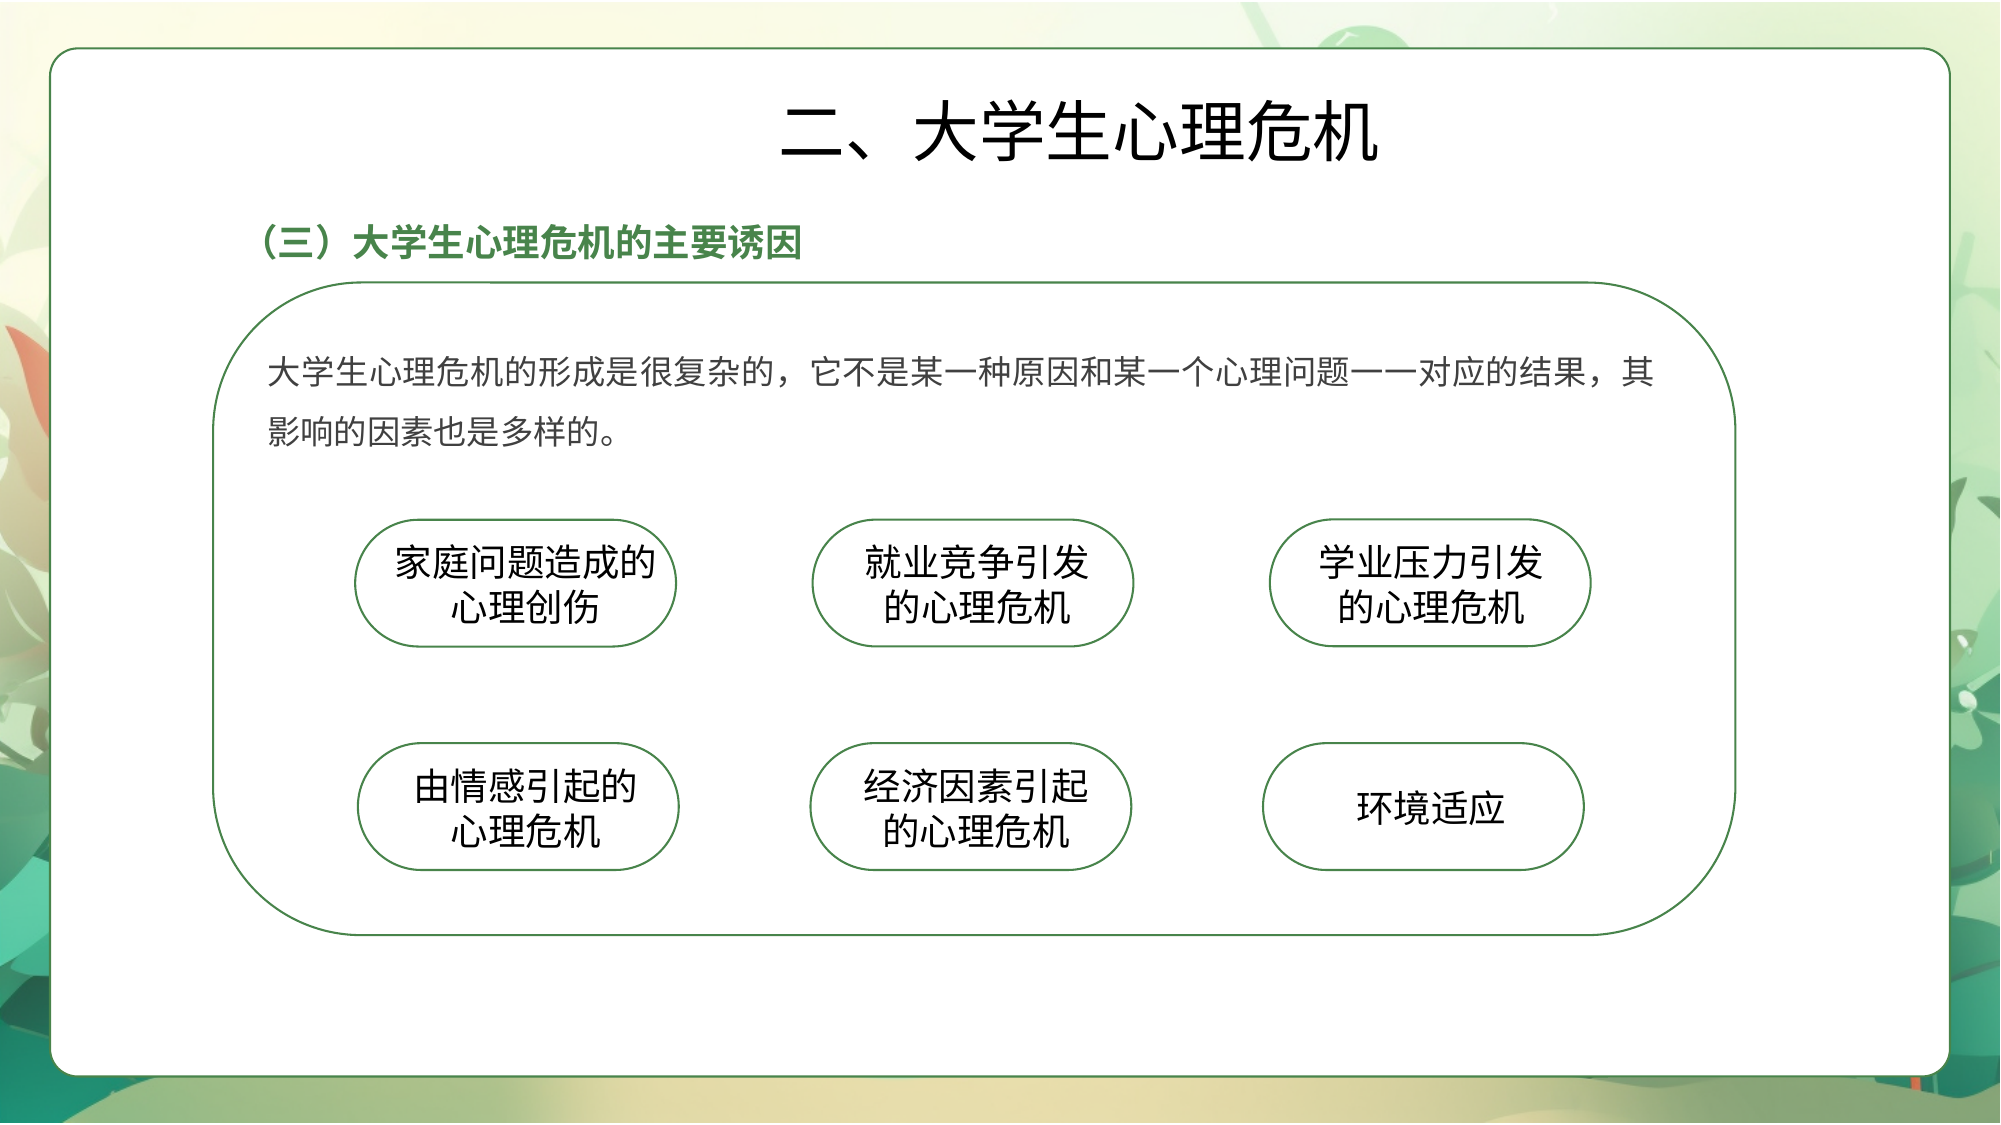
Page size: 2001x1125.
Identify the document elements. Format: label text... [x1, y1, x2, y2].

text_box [812, 519, 1134, 647]
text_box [1262, 743, 1584, 870]
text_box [213, 282, 1736, 936]
picture [0, 2, 2000, 1123]
text_box 二、大学生心理危机 [459, 82, 1700, 177]
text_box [1269, 519, 1591, 647]
text_box （三）大学生心理危机的主要诱因 [225, 188, 849, 271]
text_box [357, 743, 679, 870]
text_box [810, 743, 1132, 870]
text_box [355, 519, 677, 647]
